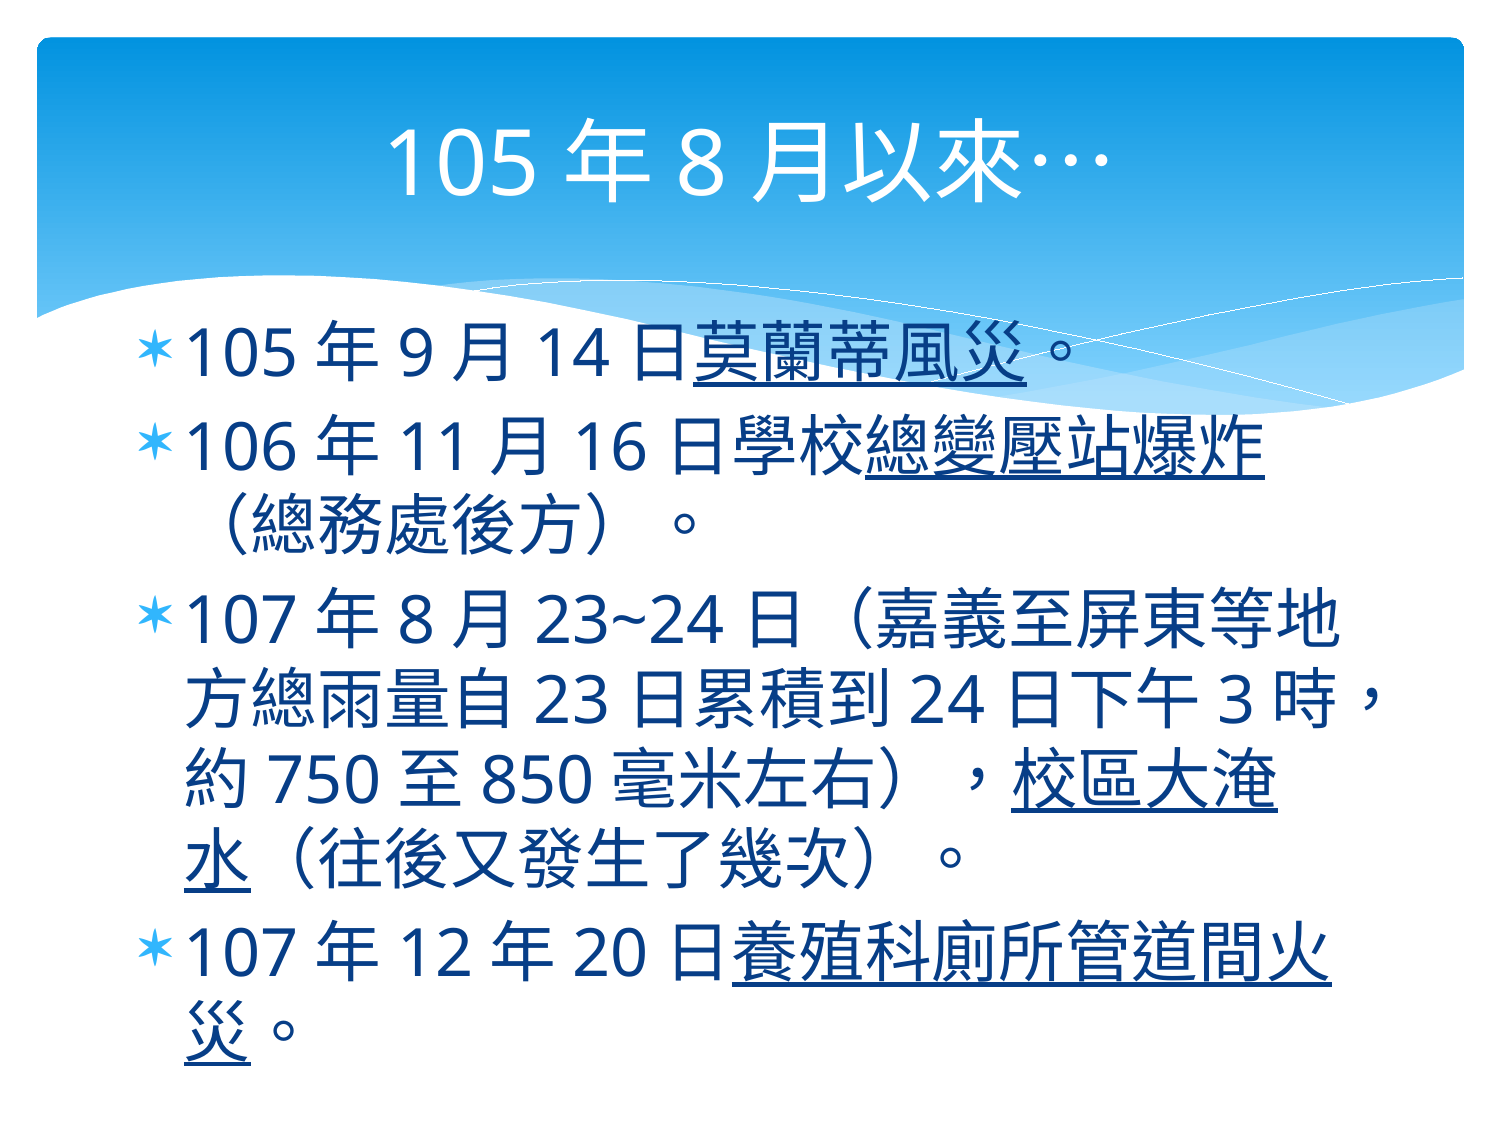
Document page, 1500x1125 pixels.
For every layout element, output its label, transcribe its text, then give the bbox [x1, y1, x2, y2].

list 105年9月14日莫蘭蒂風災。 106年11月16日學校總變壓站爆炸（總務處後方）。 107年8月23~24日（嘉義至屏東等地方總雨量自23日累積到24日下午3時，約750至850毫米左右），校區大淹水（往後又發生了幾次）。 107年12年20日養殖科廁所管道間火災。 [123, 302, 1359, 1012]
title 105年8月以來… [75, 55, 1425, 261]
